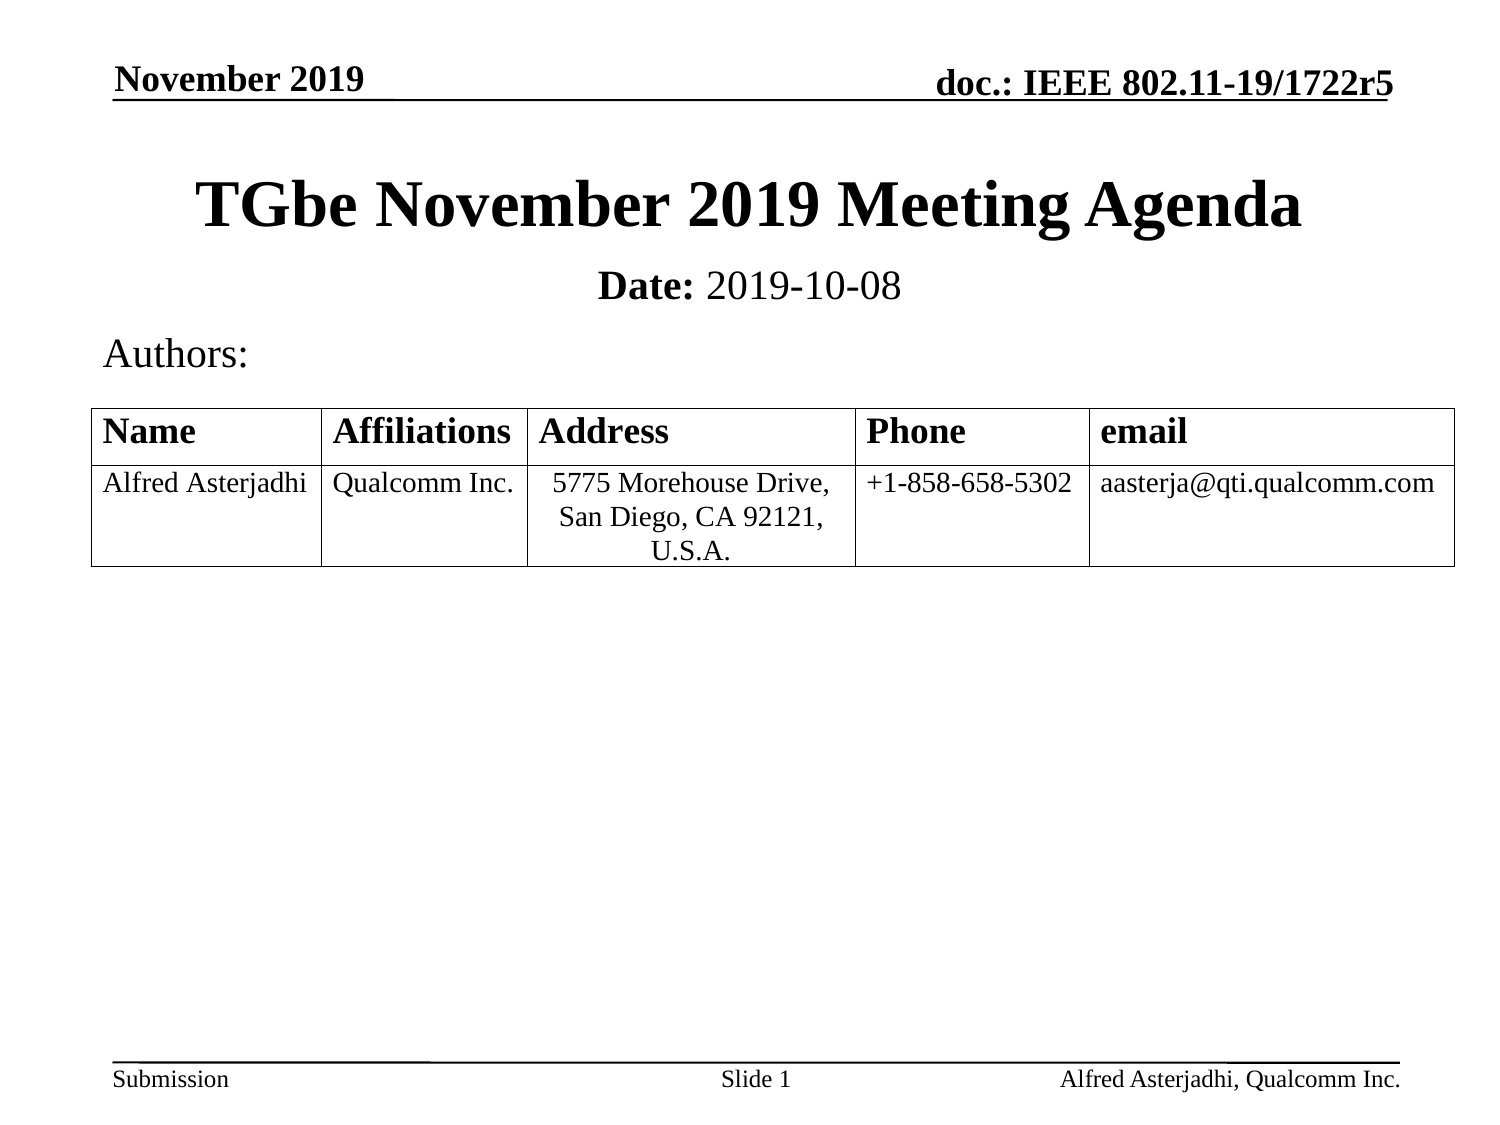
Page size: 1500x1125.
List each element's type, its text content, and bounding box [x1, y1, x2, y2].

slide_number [114, 54, 493, 100]
footer Alfred Asterjadhi, Qualcomm Inc. [902, 1061, 1402, 1093]
text_box Authors: [87, 318, 325, 381]
list Date: 2019-10-08 [112, 249, 1388, 316]
slide_number Slide 1 [712, 1061, 800, 1123]
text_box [75, 407, 1477, 819]
title TGbe November 2019 Meeting Agenda [112, 112, 1388, 249]
